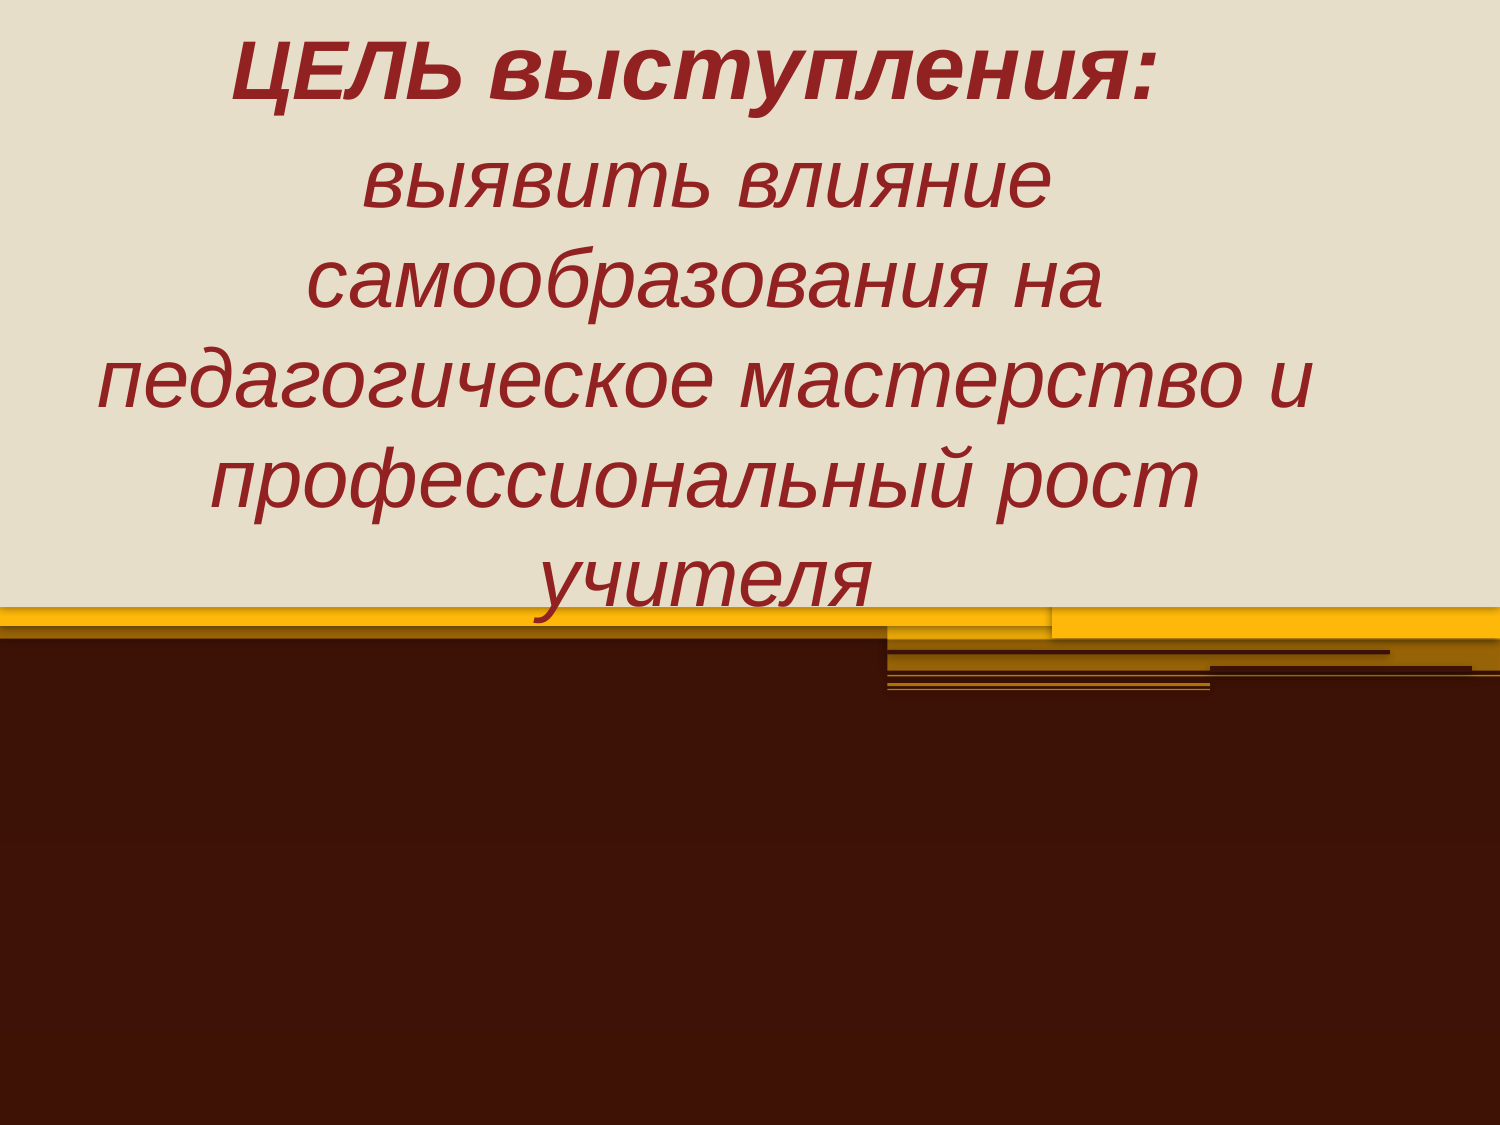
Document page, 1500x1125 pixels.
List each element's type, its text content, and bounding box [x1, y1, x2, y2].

list ЦЕЛЬ выступления: выявить влияние самообразования на педагогическое мастерство и профессиональный рост учителя [0, 0, 1353, 398]
